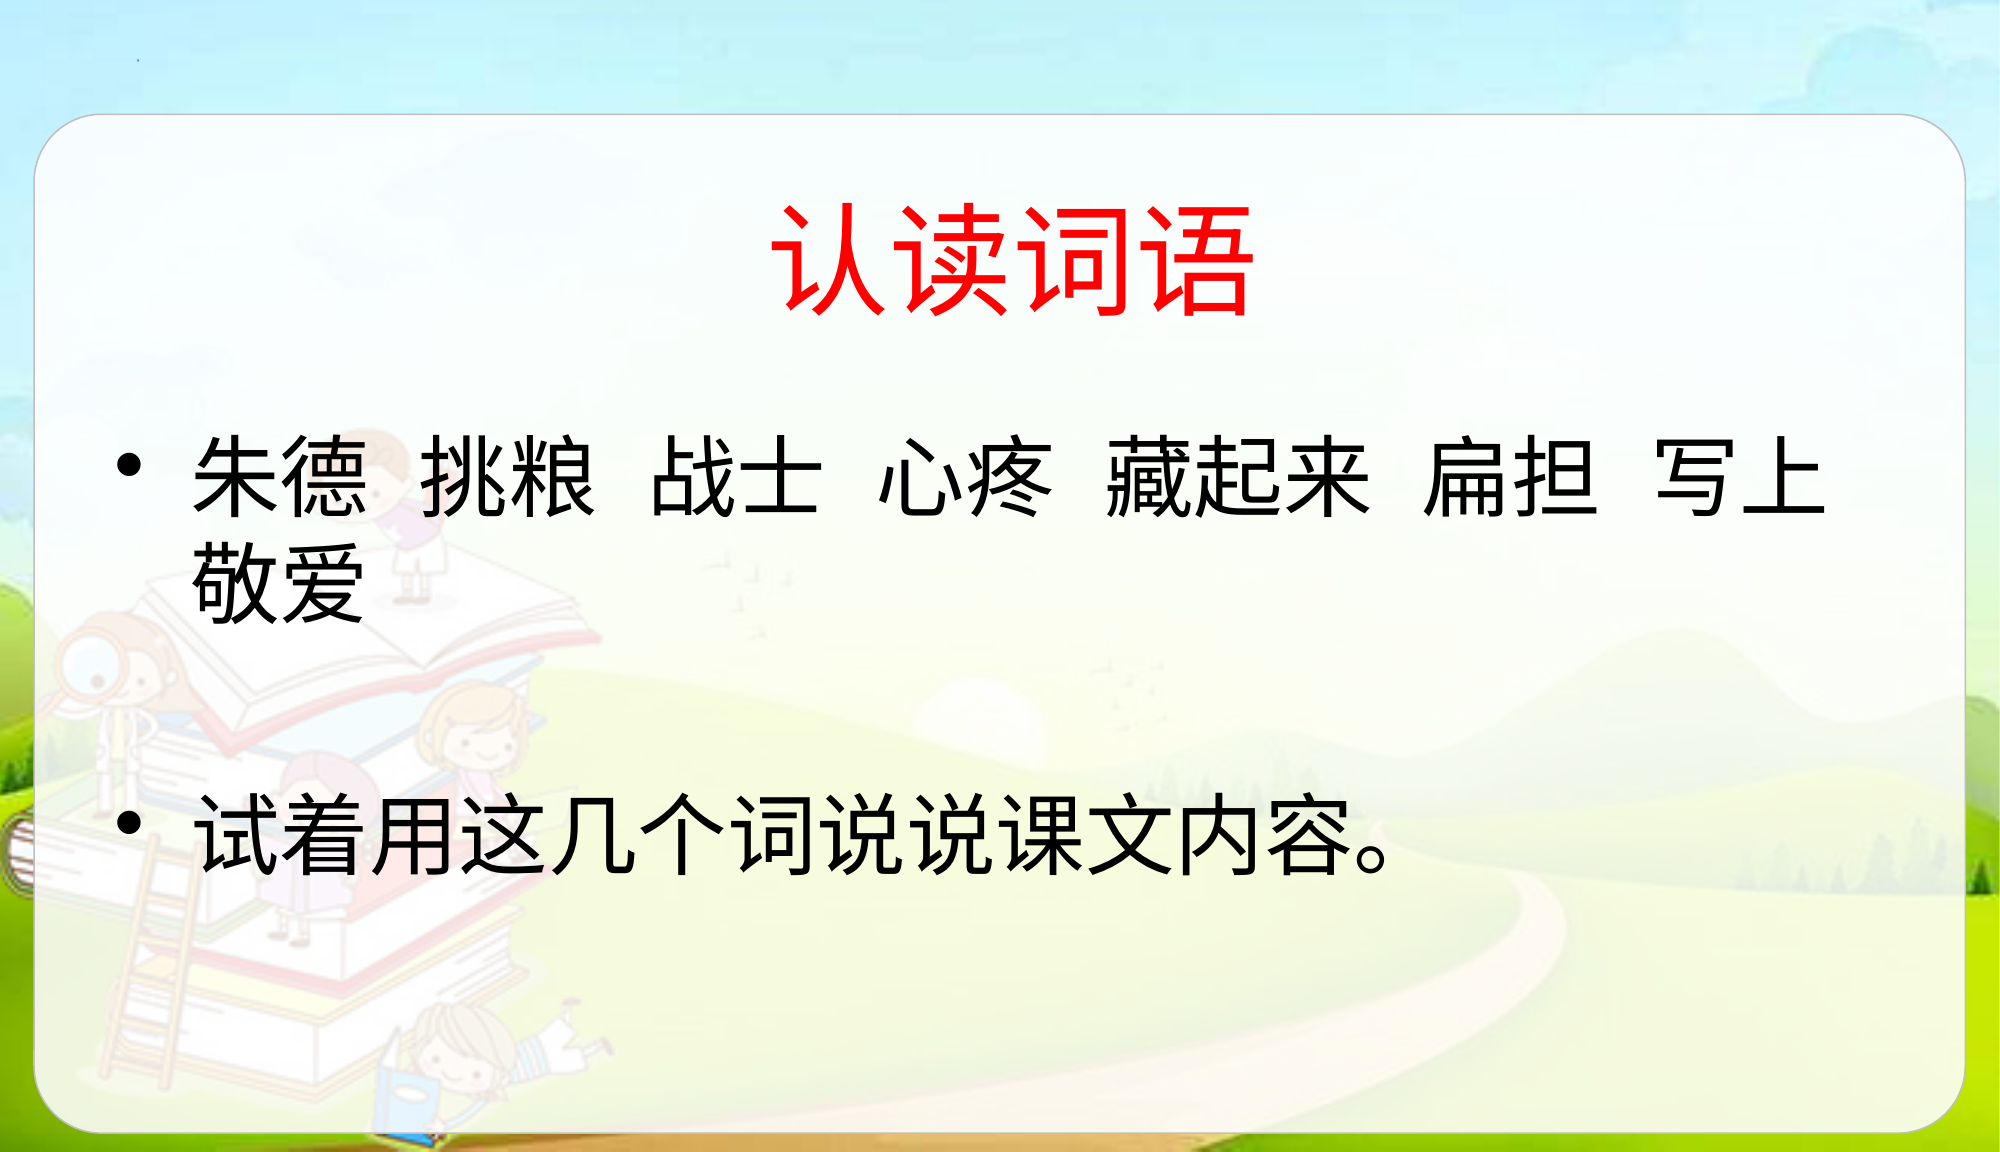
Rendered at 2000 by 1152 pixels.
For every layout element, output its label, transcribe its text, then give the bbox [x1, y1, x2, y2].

list 朱德 挑粮 战士 心疼 藏起来 扁担 写上 敬爱 试着用这几个词说说课文内容。 [99, 413, 1900, 1035]
title 认读词语 [112, 175, 1913, 368]
picture [0, 0, 2000, 1152]
